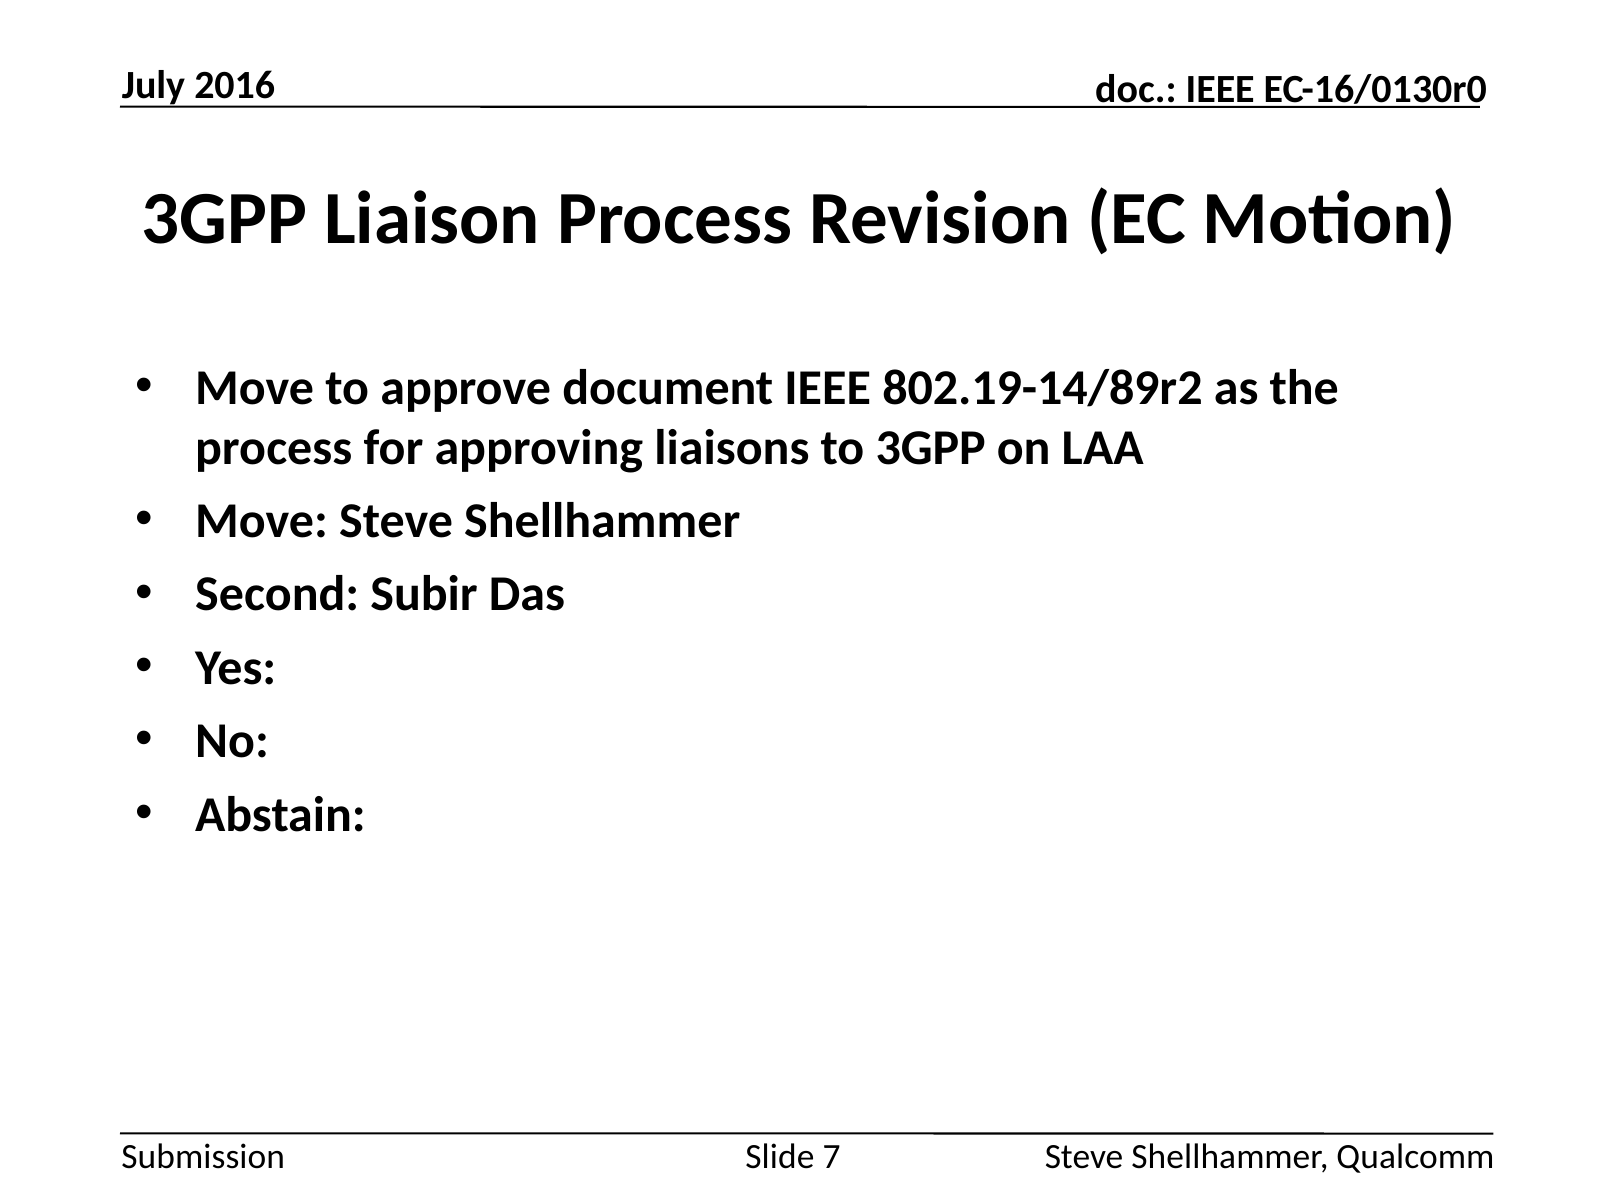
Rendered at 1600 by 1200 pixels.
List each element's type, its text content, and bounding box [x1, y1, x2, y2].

title 3GPP Liaison Process Revision (EC Motion) [119, 119, 1480, 307]
slide_number Slide 7 [733, 1132, 854, 1197]
footer Steve Shellhammer, Qualcomm [937, 1132, 1495, 1174]
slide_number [121, 58, 451, 107]
list Move to approve document IEEE 802.19-14/89r2 as the process for approving liaisons to 3GPP on LAA Move: Steve Shellhammer Second: Subir Das Yes: No: Abstain: [119, 346, 1480, 1067]
